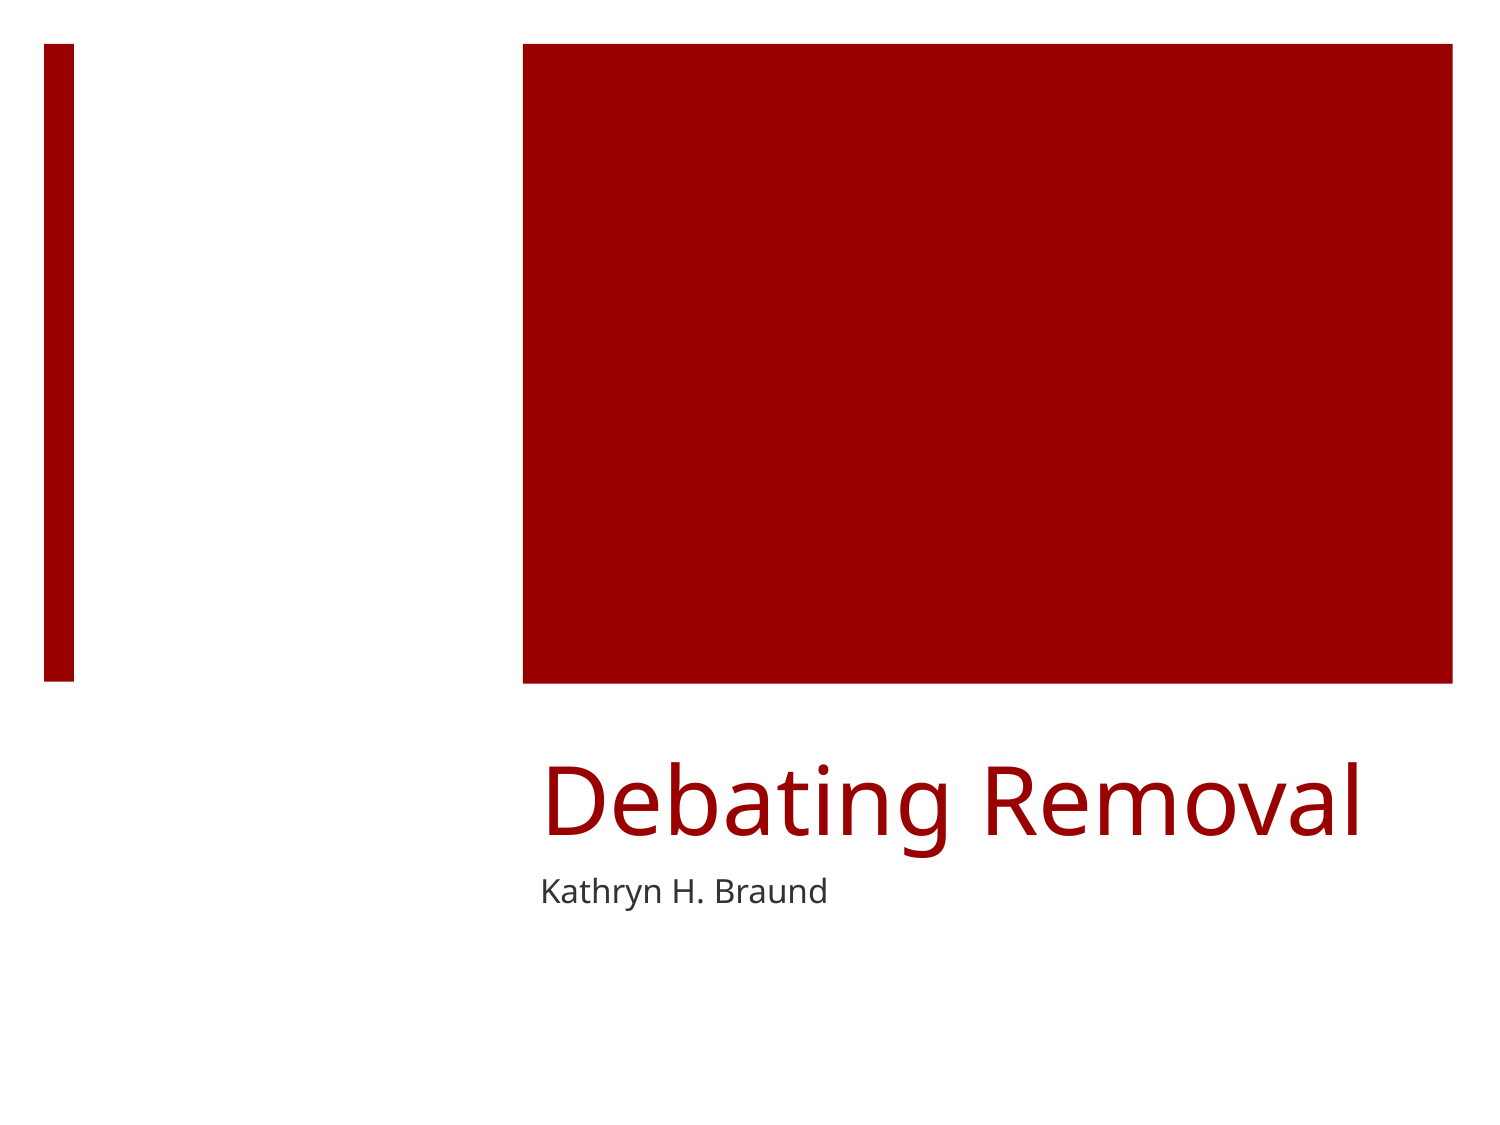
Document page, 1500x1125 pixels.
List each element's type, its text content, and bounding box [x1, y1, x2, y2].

title Debating Removal [525, 690, 1421, 862]
subtitle Kathryn H. Braund [525, 862, 1421, 965]
